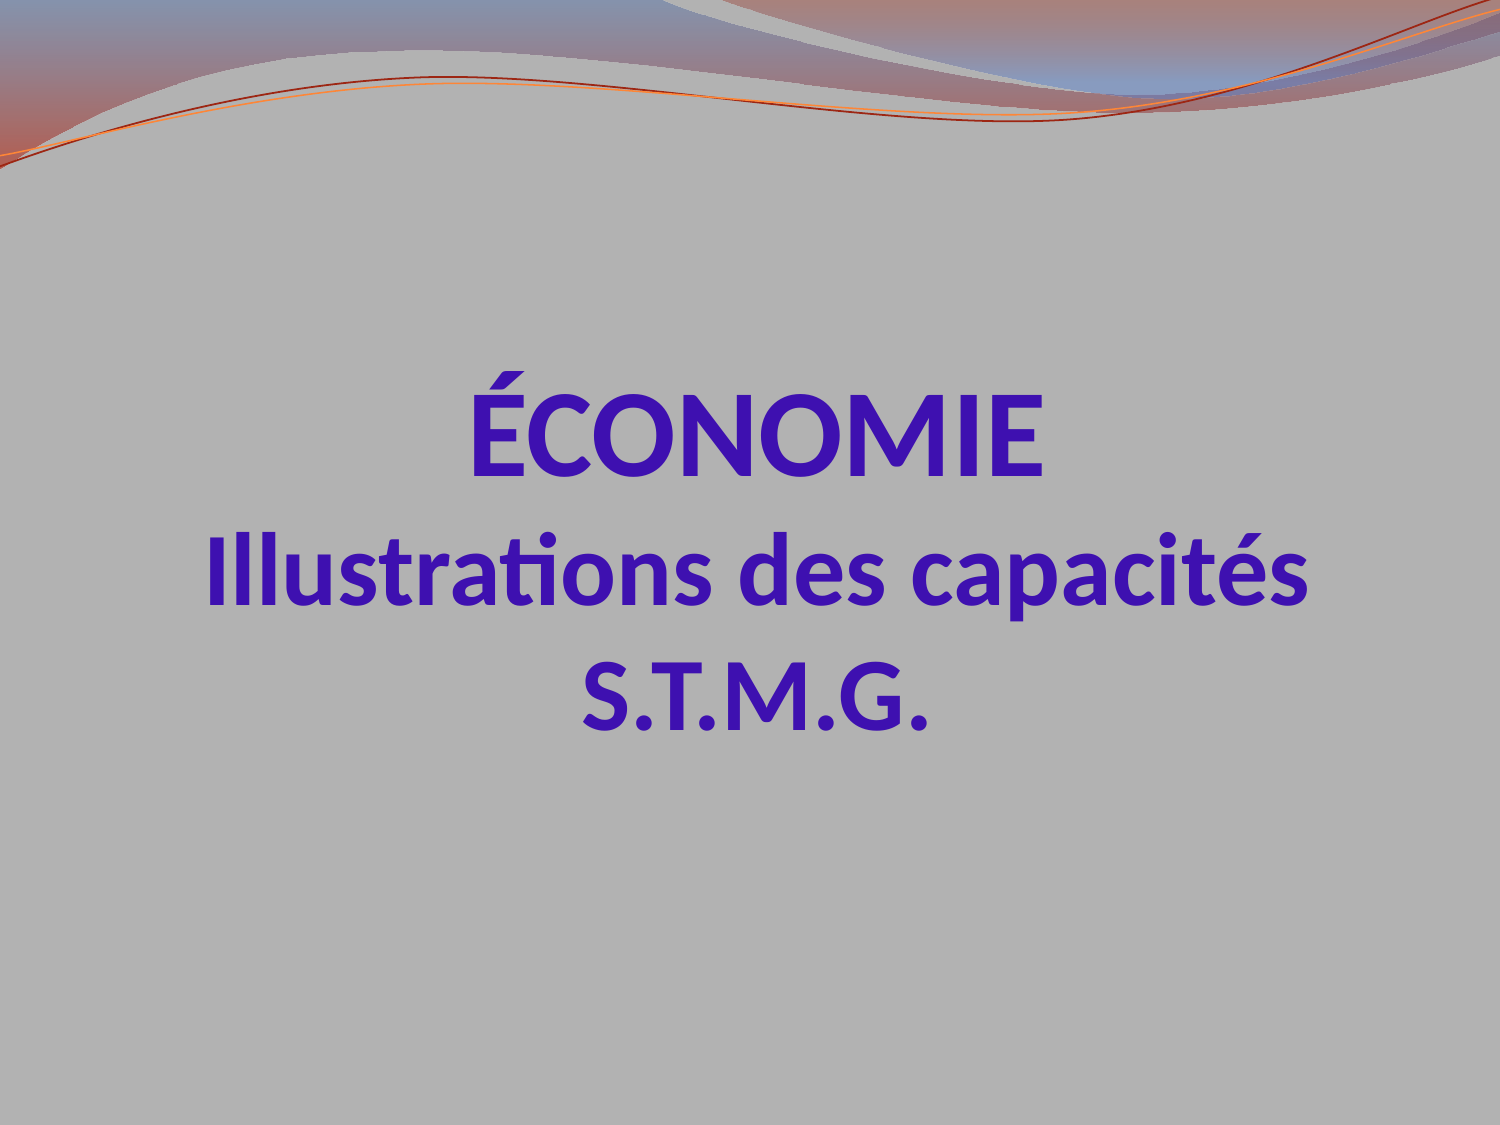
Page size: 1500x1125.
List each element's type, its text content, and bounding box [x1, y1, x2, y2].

title ÉCONOMIE Illustrations des capacités S.T.M.G. [81, 327, 1433, 752]
